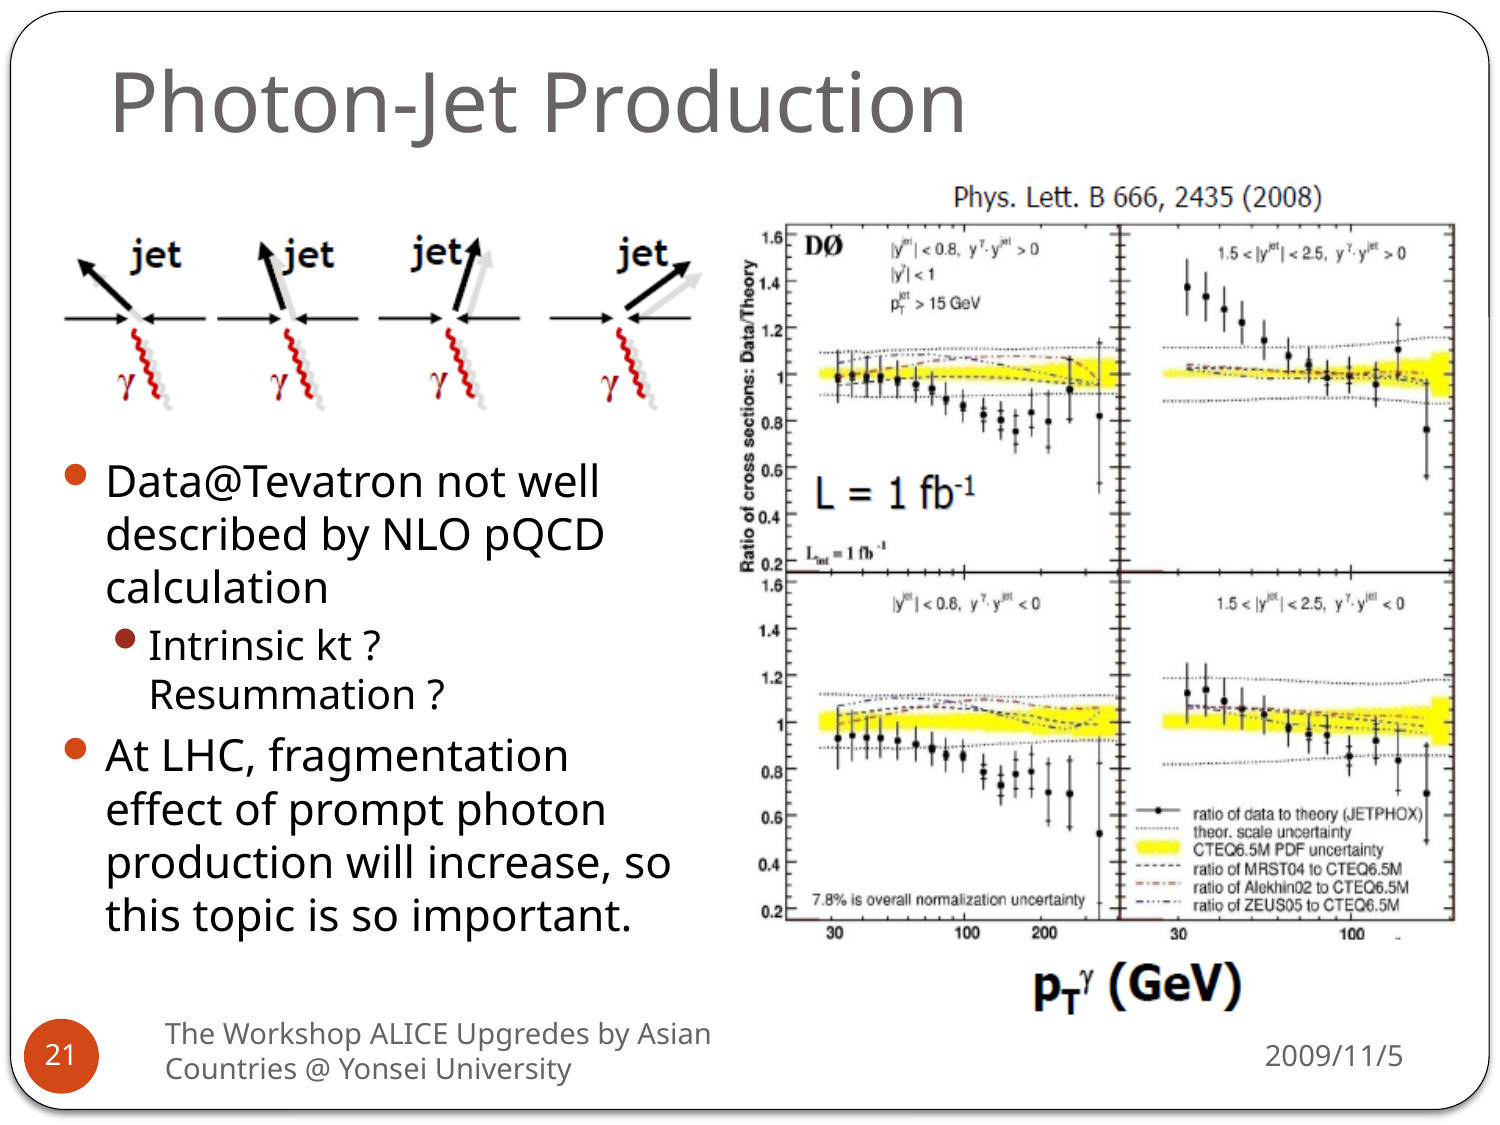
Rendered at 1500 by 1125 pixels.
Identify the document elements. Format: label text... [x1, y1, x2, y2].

title Photon-Jet Production [93, 0, 1369, 164]
picture [58, 198, 720, 445]
picture [726, 175, 1460, 1032]
footer The Workshop ALICE Upgredes by Asian Countries @ Yonsei University [150, 1012, 800, 1088]
slide_number 21 [23, 1018, 99, 1094]
list Data@Tevatron not well described by NLO pQCD calculation Intrinsic kt ? Resummation ? At LHC, fragmentation effect of prompt photon production will increase, so this topic is so important. [46, 445, 704, 950]
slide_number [1012, 1042, 1419, 1094]
